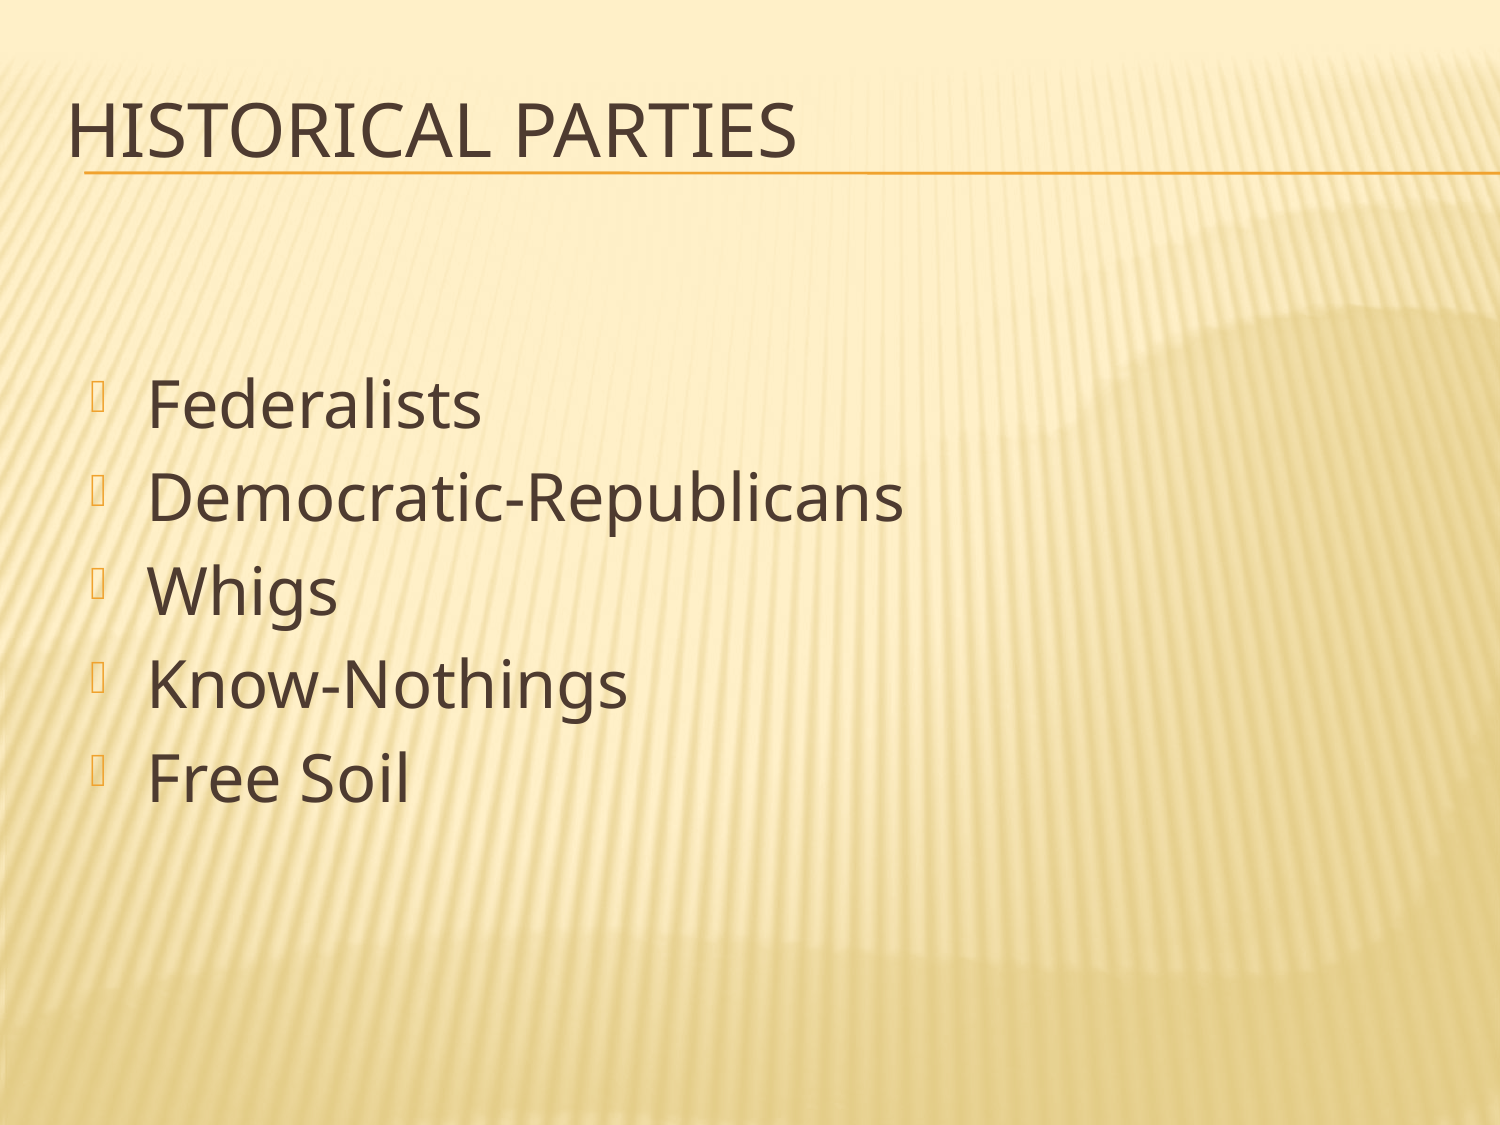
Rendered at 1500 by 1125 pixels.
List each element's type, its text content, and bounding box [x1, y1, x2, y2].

list Federalists Democratic-Republicans Whigs Know-Nothings Free Soil [75, 187, 1425, 930]
title Historical Parties [50, 75, 1475, 213]
